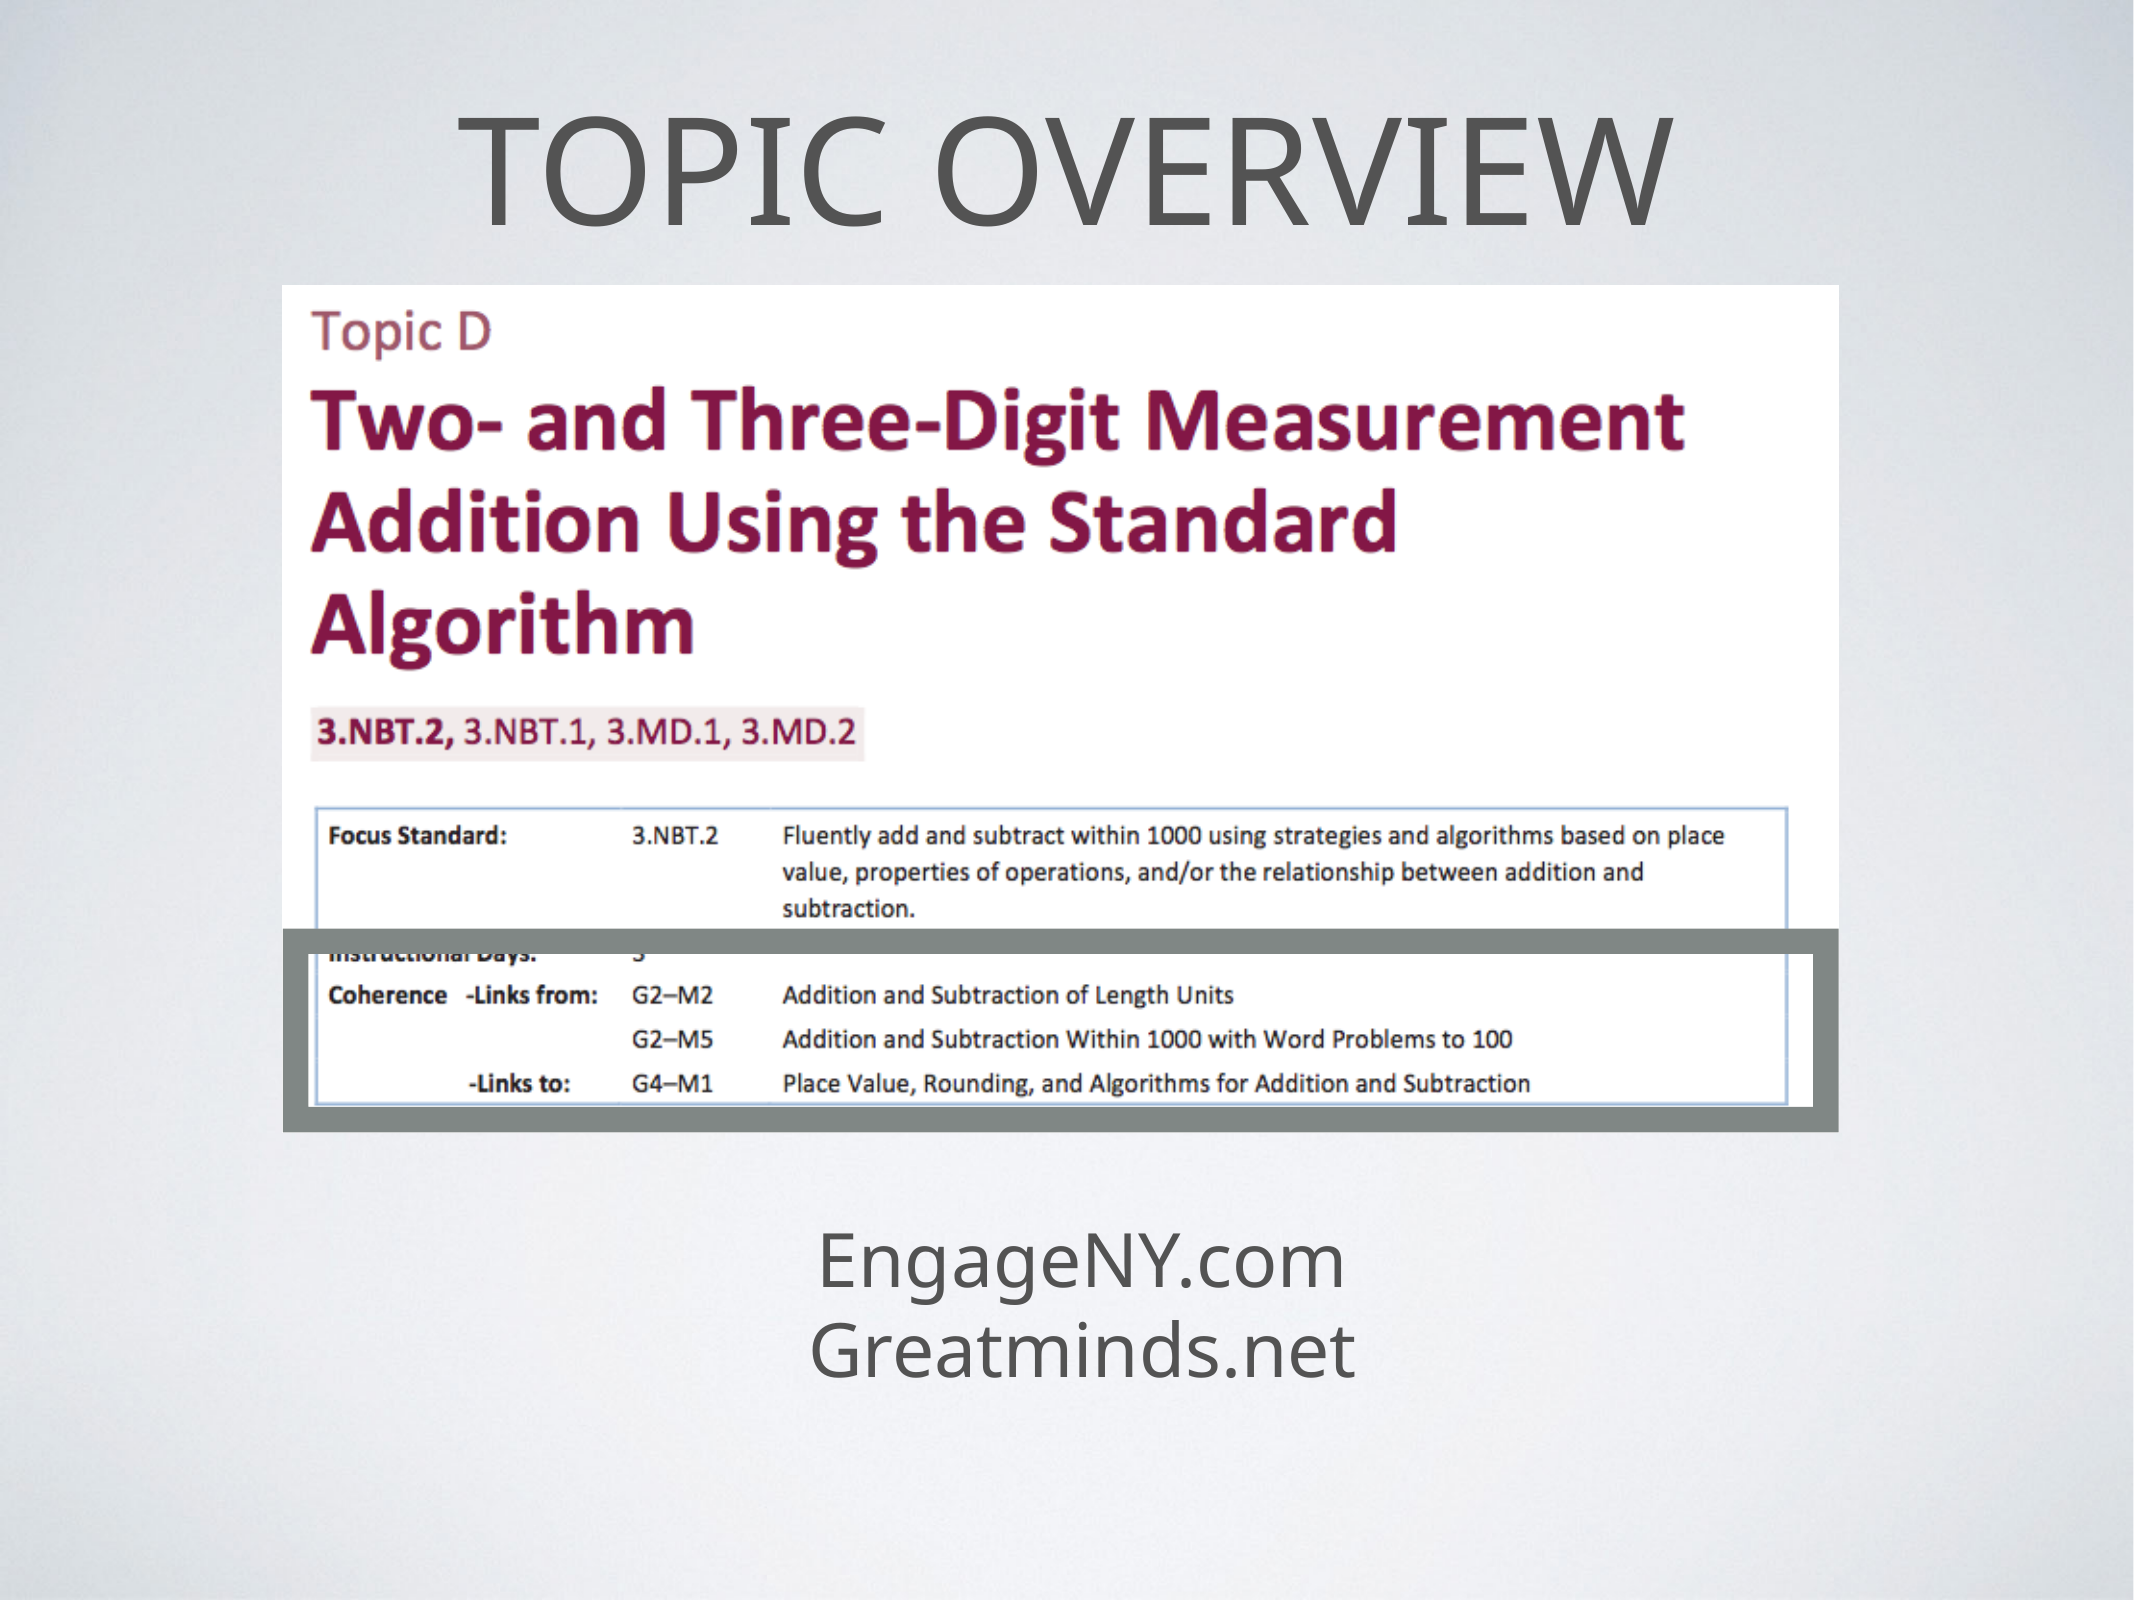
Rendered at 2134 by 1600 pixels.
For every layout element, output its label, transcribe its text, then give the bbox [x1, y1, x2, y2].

text_box EngageNY.com Greatminds.net [221, 1203, 1944, 1401]
title Topic overview [57, 41, 2076, 291]
picture [0, 0, 2134, 1600]
